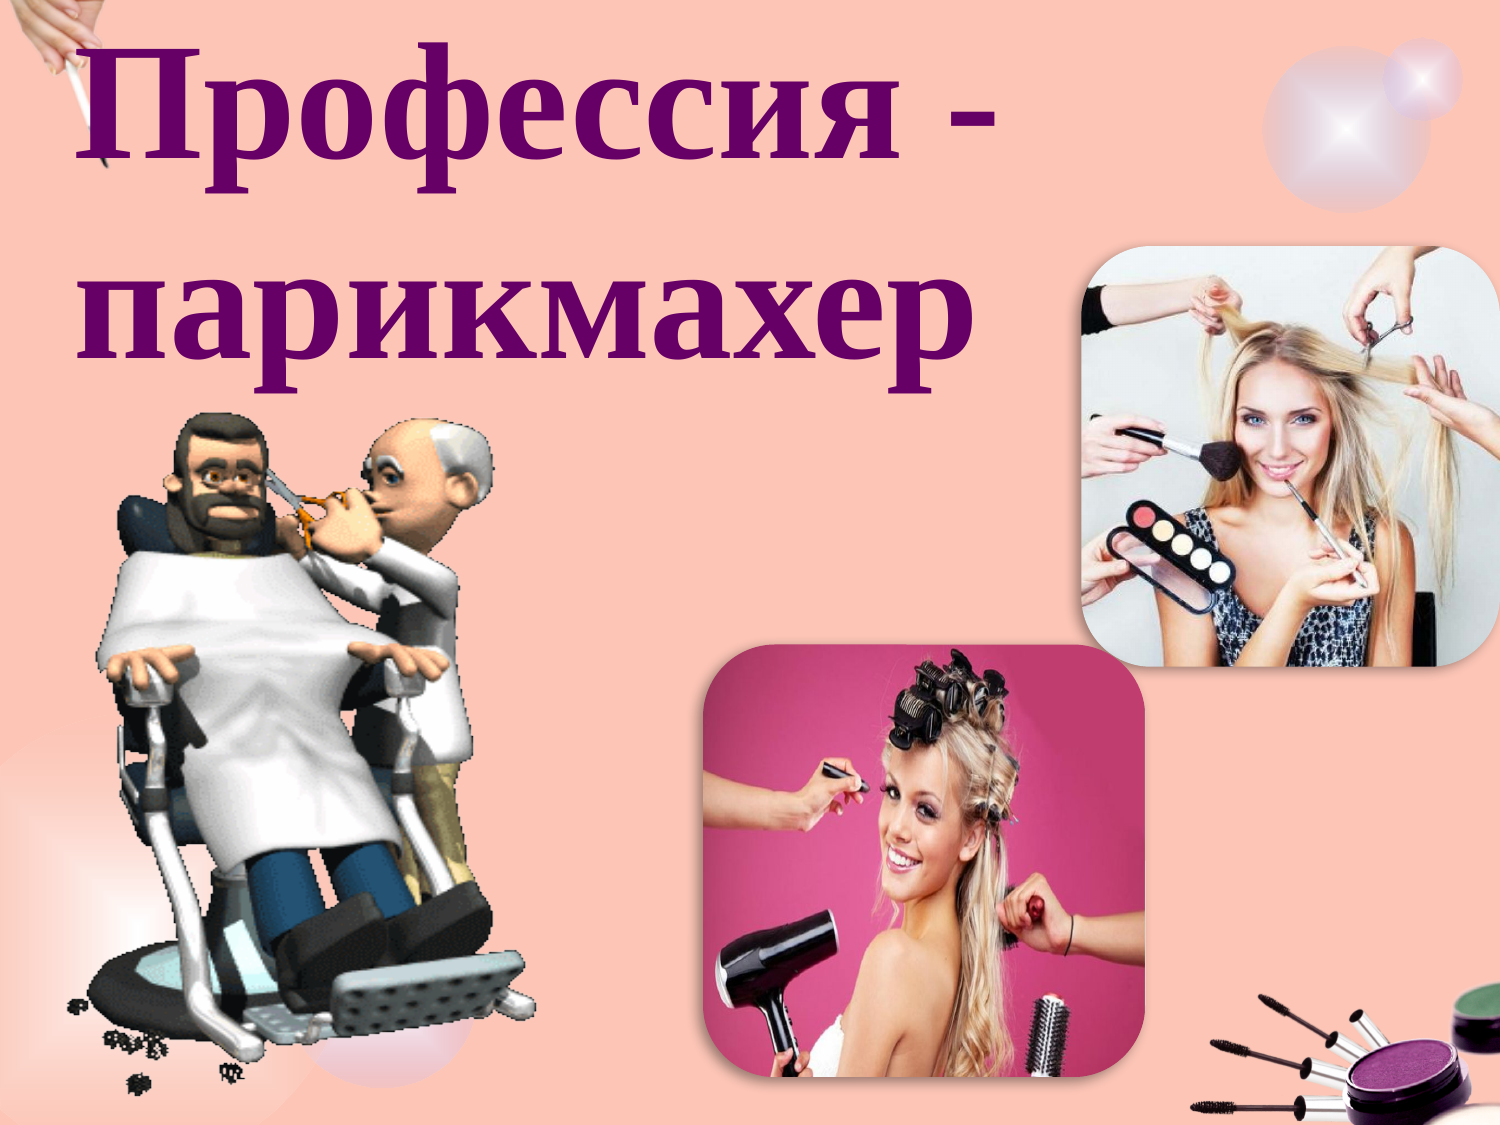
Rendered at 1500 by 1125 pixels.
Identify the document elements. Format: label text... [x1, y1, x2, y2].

title Профессия - парикмахер [58, 66, 1460, 317]
picture [702, 245, 1500, 1078]
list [0, 391, 622, 1125]
picture [0, 0, 150, 175]
picture [1187, 974, 1500, 1125]
